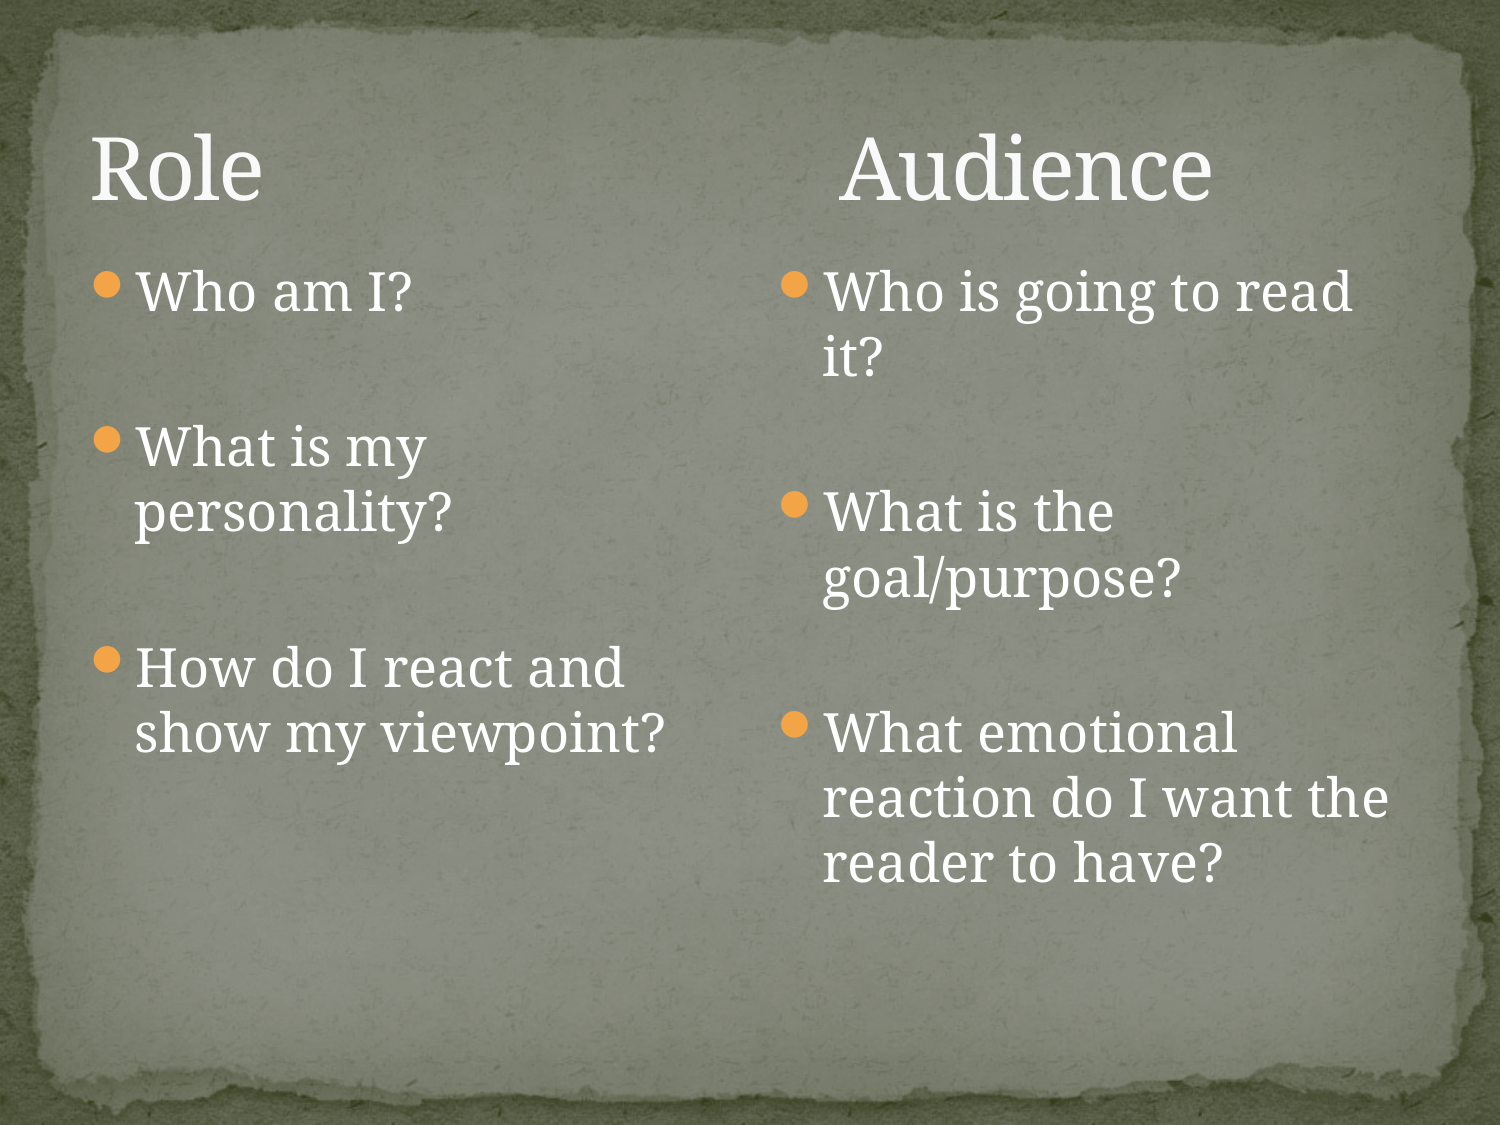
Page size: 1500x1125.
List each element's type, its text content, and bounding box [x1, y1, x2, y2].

list Who am I? What is my personality? How do I react and show my viewpoint? [75, 249, 741, 1000]
list Who is going to read it? What is the goal/purpose? What emotional reaction do I want the reader to have? [762, 249, 1429, 1000]
title Role Audience [74, 24, 1425, 225]
